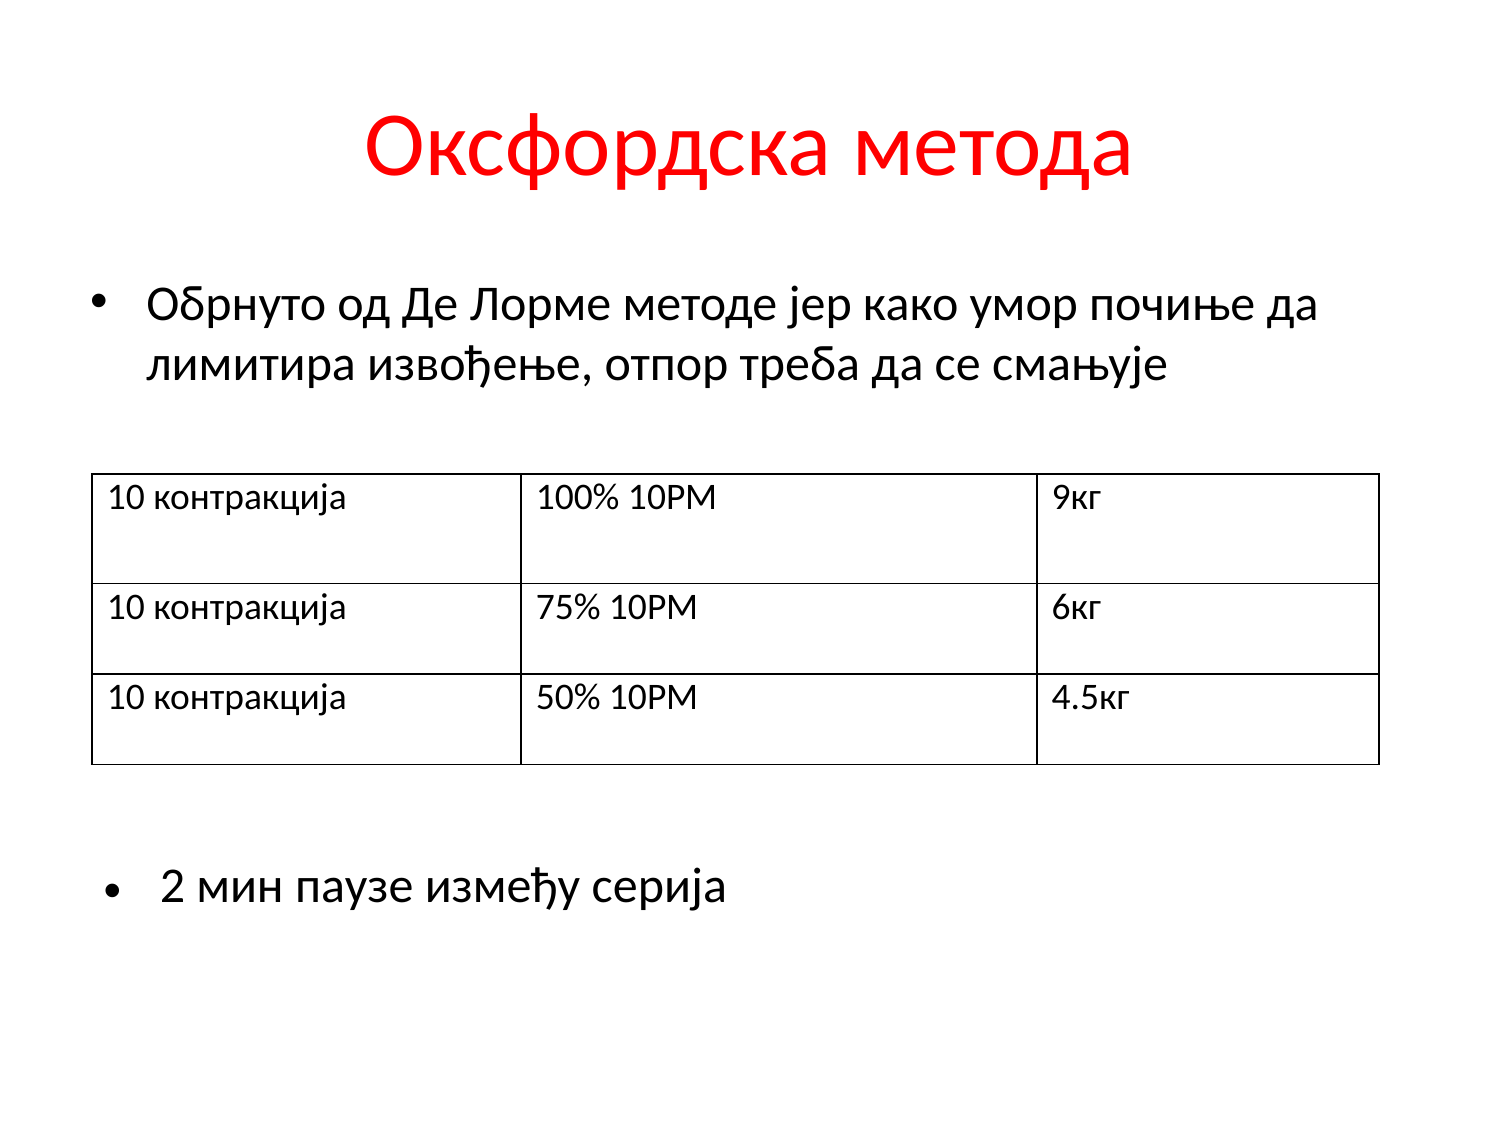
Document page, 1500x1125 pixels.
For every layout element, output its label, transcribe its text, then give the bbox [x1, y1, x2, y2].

table_cell 4.5кг [1038, 675, 1378, 764]
table_cell 50% 10РМ [522, 675, 1036, 764]
list Обрнуто од Де Лорме методе јер како умор почиње да лимитира извођење, отпор треба да се смањује [75, 262, 1425, 1005]
table_header 9кг [1038, 475, 1378, 583]
table_cell 10 контракција [93, 584, 520, 673]
table_header 100% 10РМ [522, 475, 1036, 583]
table_cell 10 контракција [93, 675, 520, 764]
table_header 10 контракција [93, 475, 520, 583]
table_cell 75% 10РМ [522, 584, 1036, 673]
table_cell 6кг [1038, 584, 1378, 673]
title Оксфордска метода [75, 45, 1425, 233]
text_box 2 мин паузе између серија [88, 857, 1439, 957]
